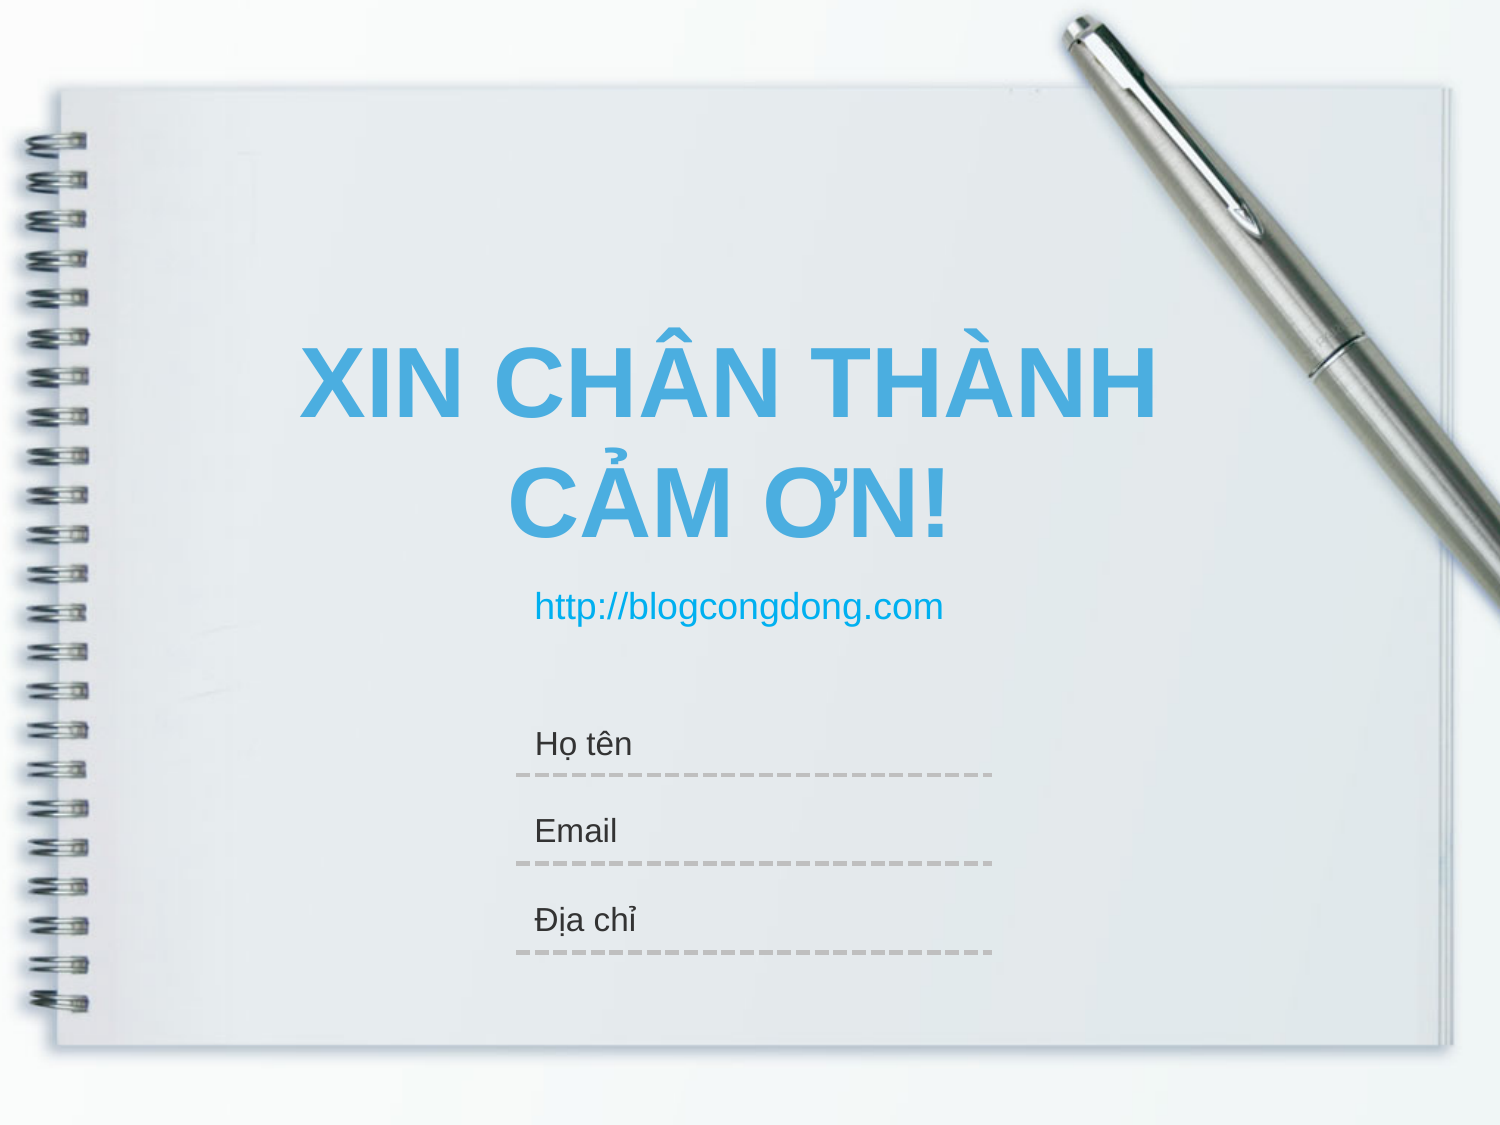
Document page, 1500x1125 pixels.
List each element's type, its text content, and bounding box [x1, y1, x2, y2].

text_box Họ tên [520, 714, 648, 770]
text_box http://blogcongdong.com [519, 574, 1040, 634]
text_box Email [519, 802, 633, 857]
text_box XIN CHÂN THÀNH CẢM ƠN! [147, 309, 1313, 565]
picture [0, 0, 1500, 1125]
text_box Địa chỉ [519, 891, 661, 946]
